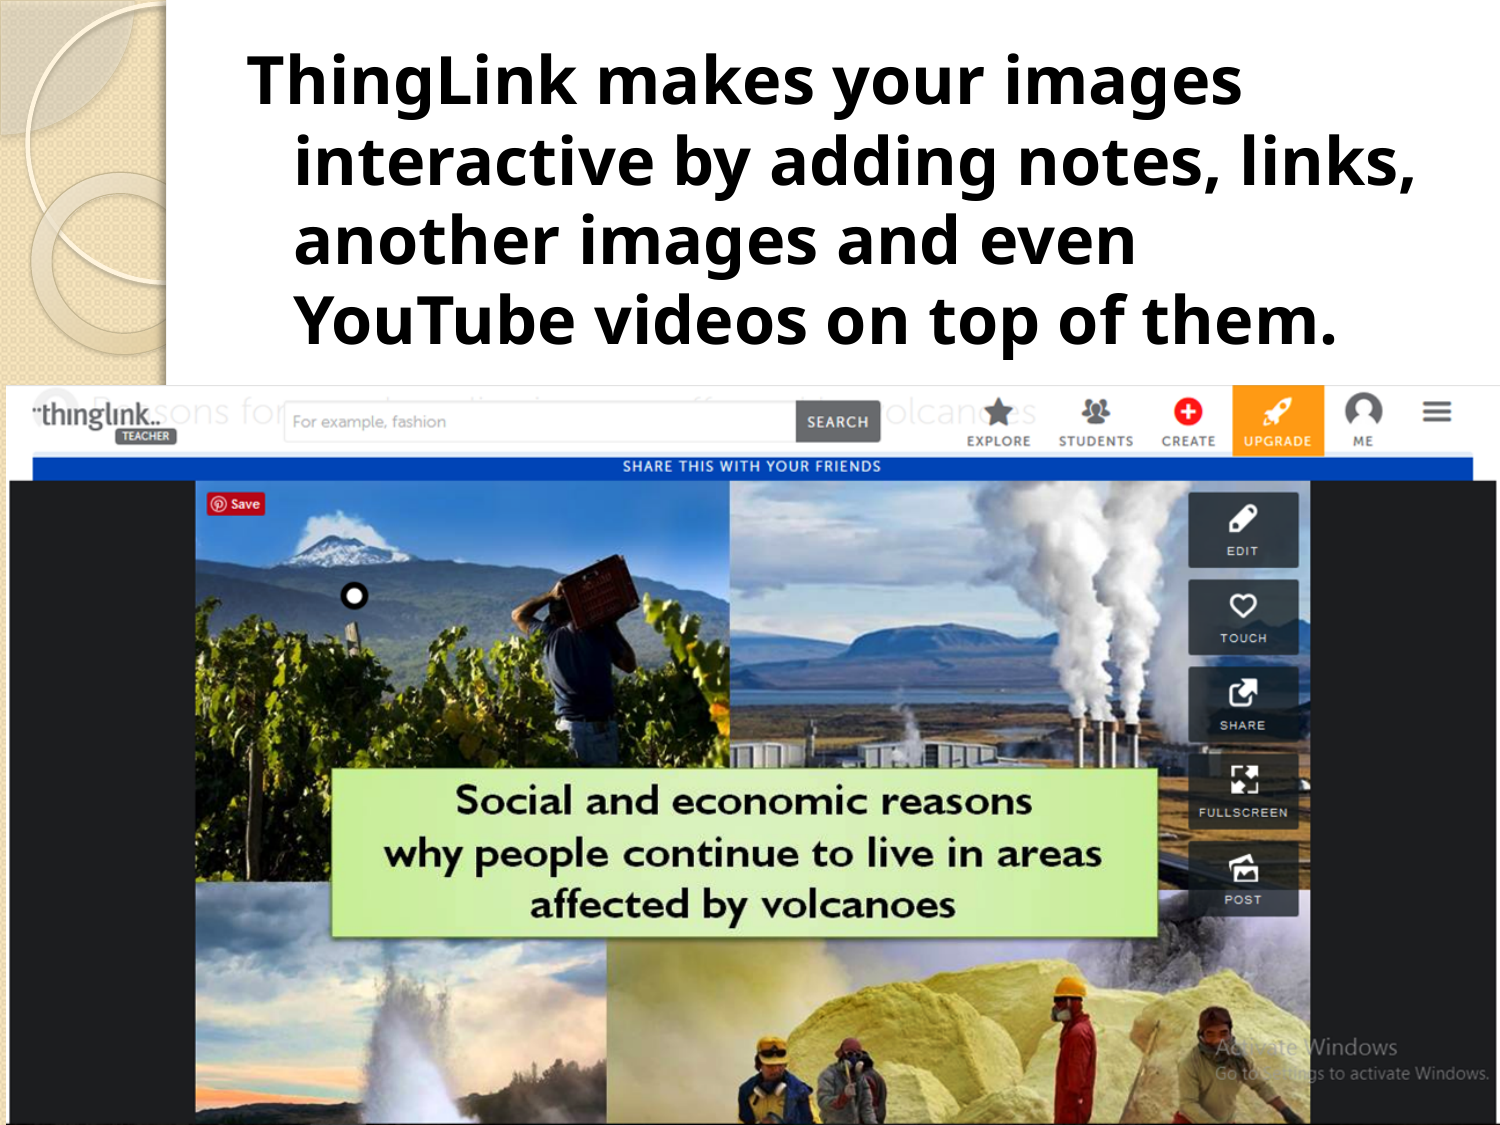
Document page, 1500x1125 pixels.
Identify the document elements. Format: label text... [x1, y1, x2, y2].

picture [6, 385, 1500, 1125]
list ThingLink makes your images interactive by adding notes, links, another images and even YouTube videos on top of them. [218, 30, 1449, 382]
